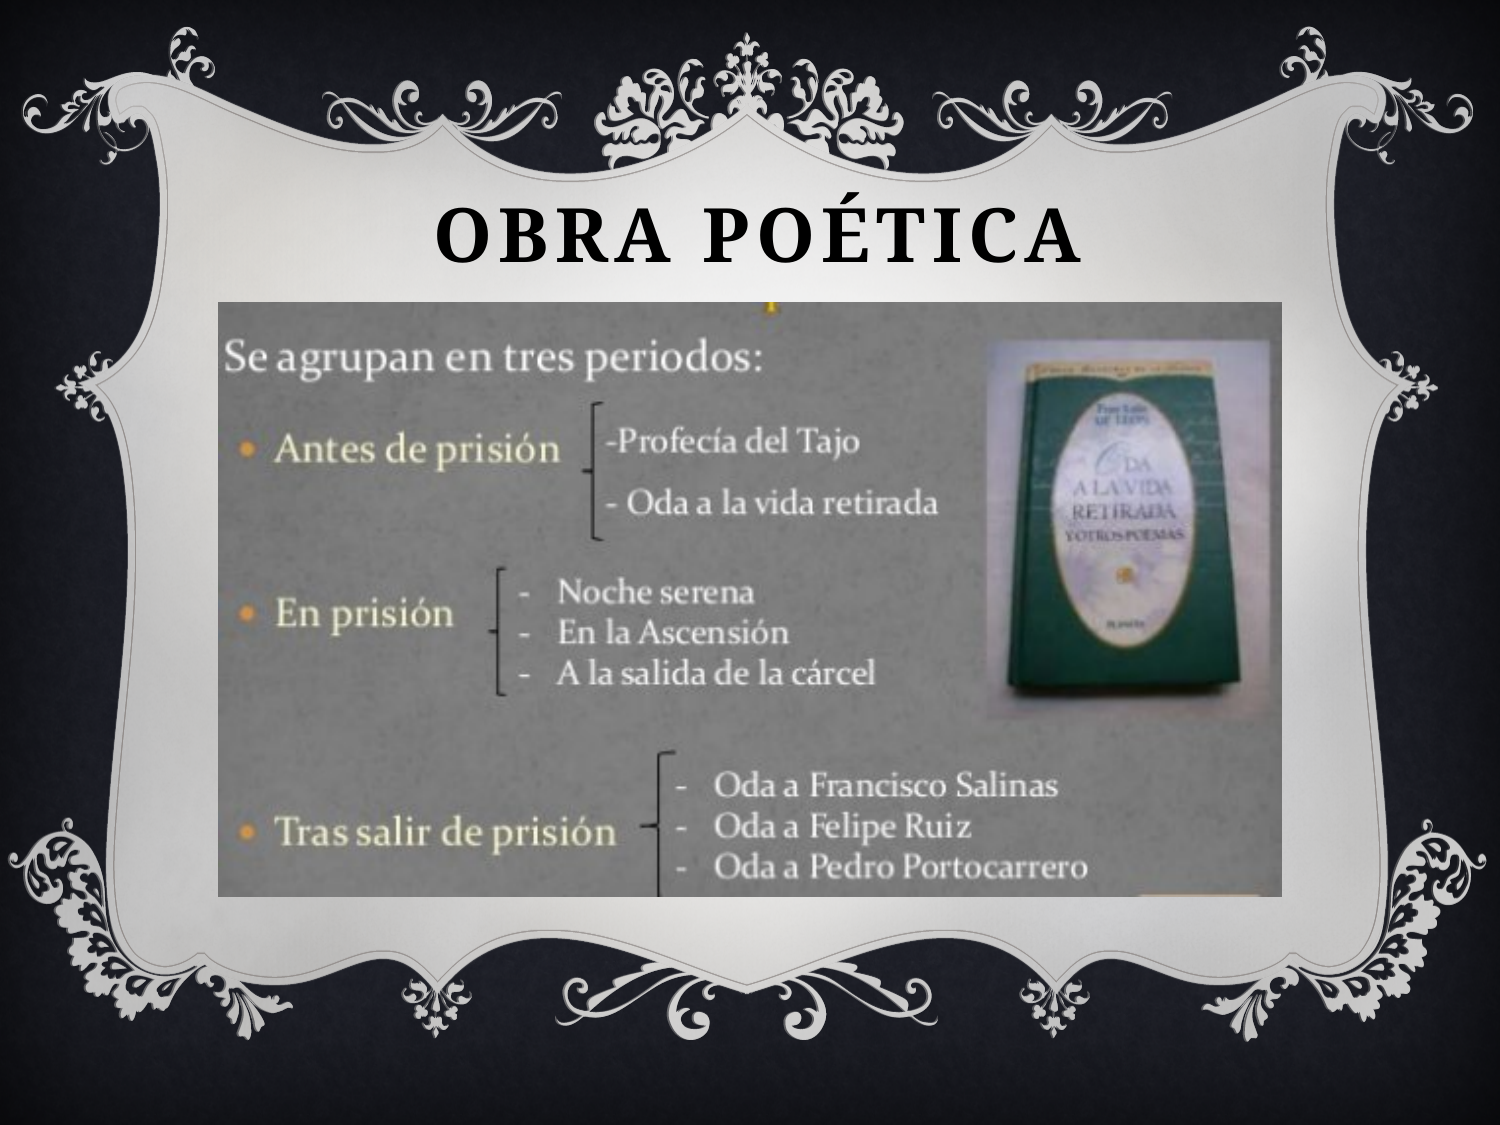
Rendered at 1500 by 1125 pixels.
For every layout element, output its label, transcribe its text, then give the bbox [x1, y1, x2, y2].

picture [0, 0, 1500, 265]
title OBRA POÉTICA [232, 172, 1283, 286]
picture [0, 302, 1500, 1125]
